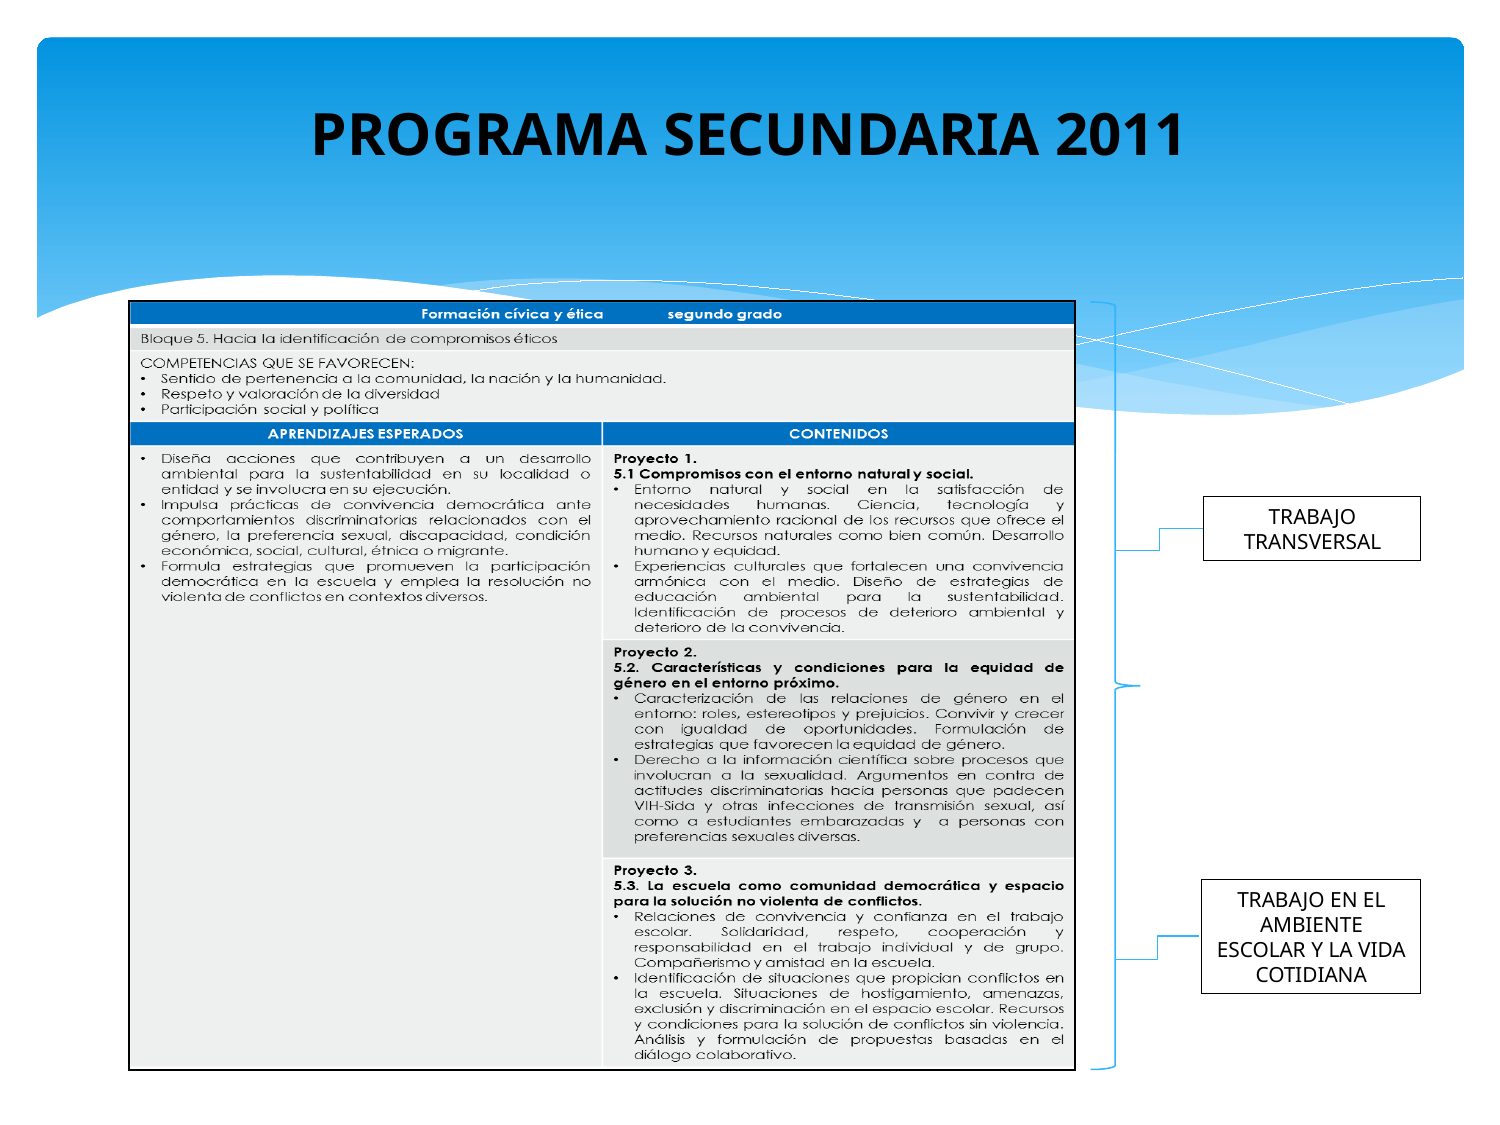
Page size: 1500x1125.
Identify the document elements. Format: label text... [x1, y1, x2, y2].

text_box TRABAJO EN EL AMBIENTE ESCOLAR Y LA VIDA COTIDIANA [1201, 879, 1421, 994]
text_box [1114, 528, 1205, 551]
text_box TRABAJO TRANSVERSAL [1203, 496, 1421, 561]
text_box [1090, 301, 1141, 1071]
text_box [1114, 935, 1200, 960]
picture [129, 301, 1075, 1070]
title PROGRAMA SECUNDARIA 2011 [72, 46, 1428, 218]
